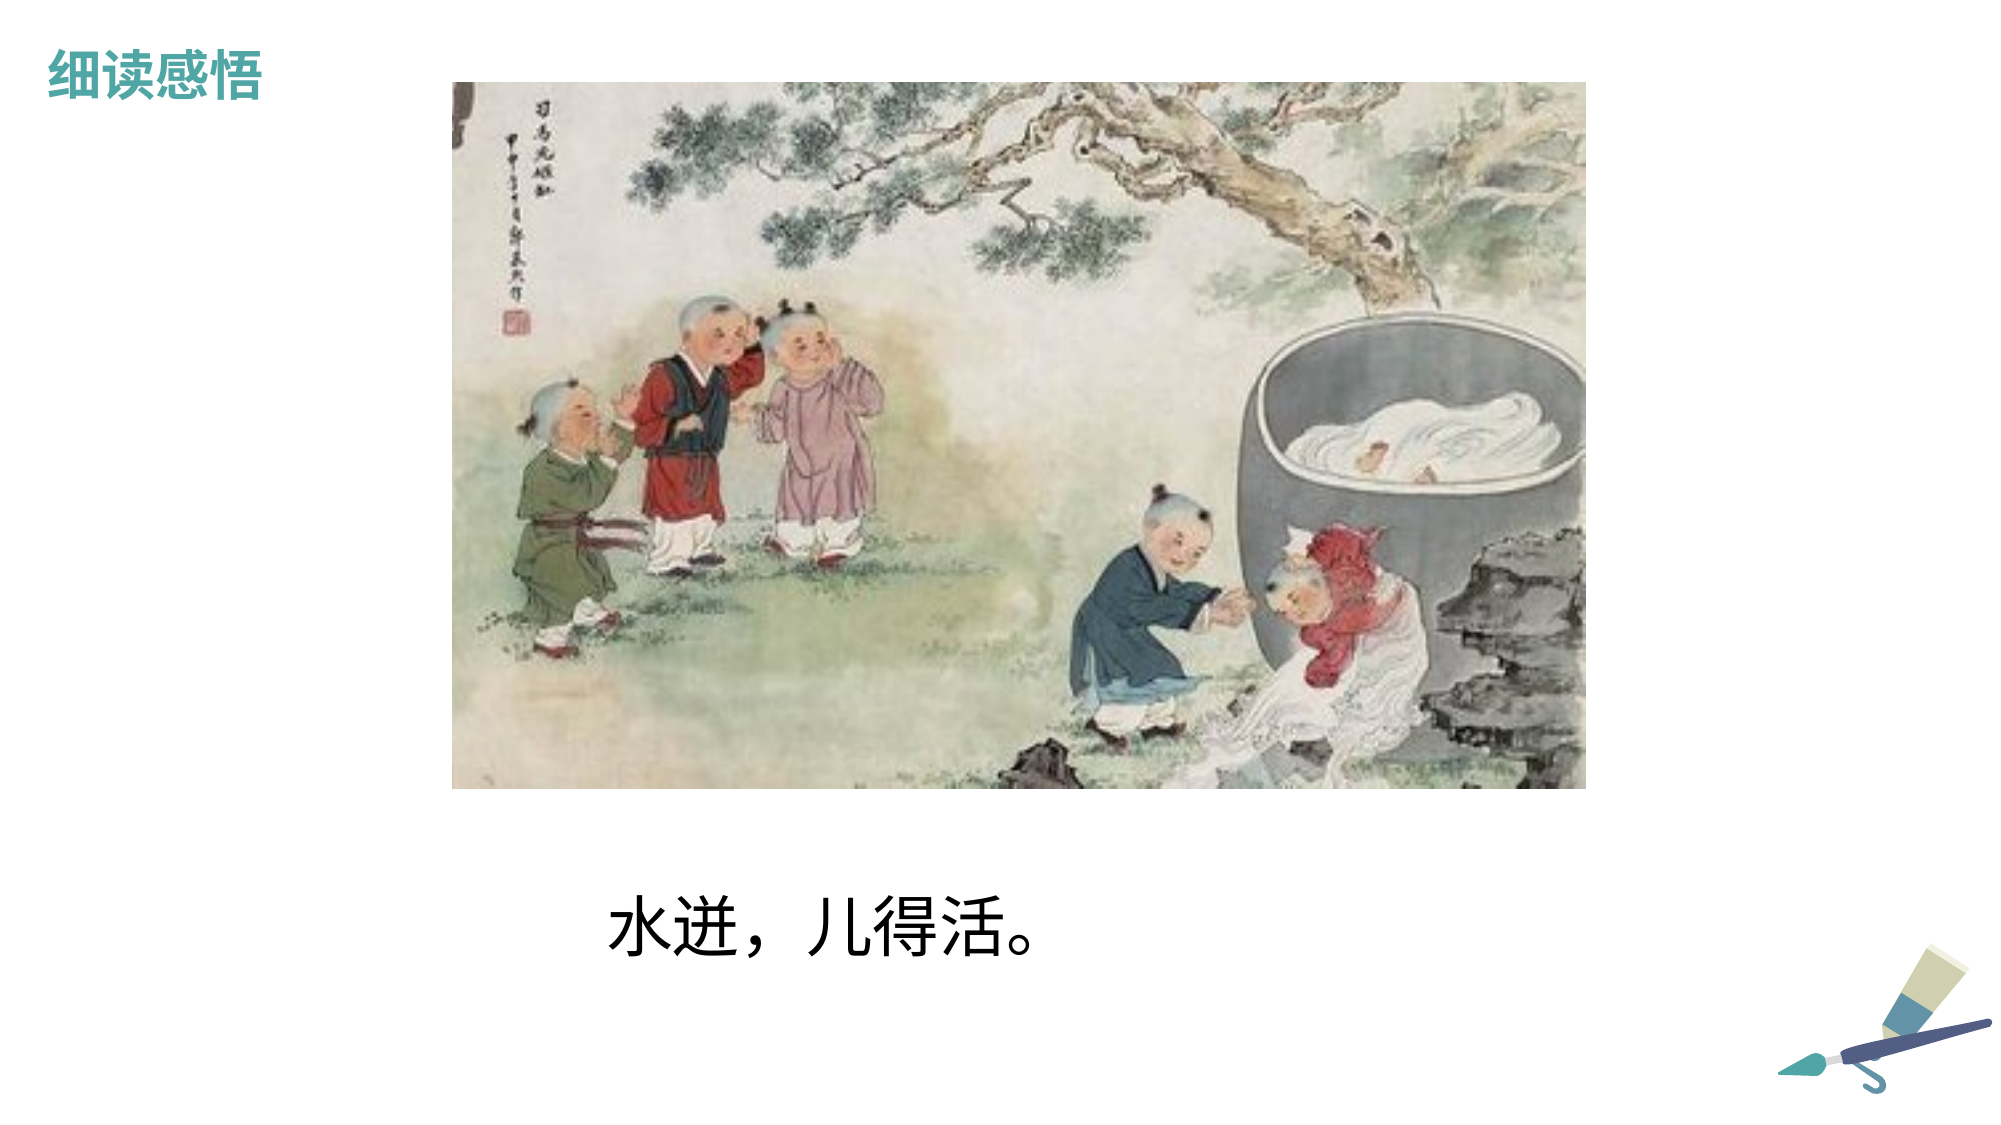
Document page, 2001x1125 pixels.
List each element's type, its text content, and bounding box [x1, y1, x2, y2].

picture [452, 82, 1586, 789]
text_box 细读感悟 [32, 33, 347, 114]
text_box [1811, 945, 1974, 1125]
text_box 水迸，儿得活。 [516, 836, 1682, 973]
